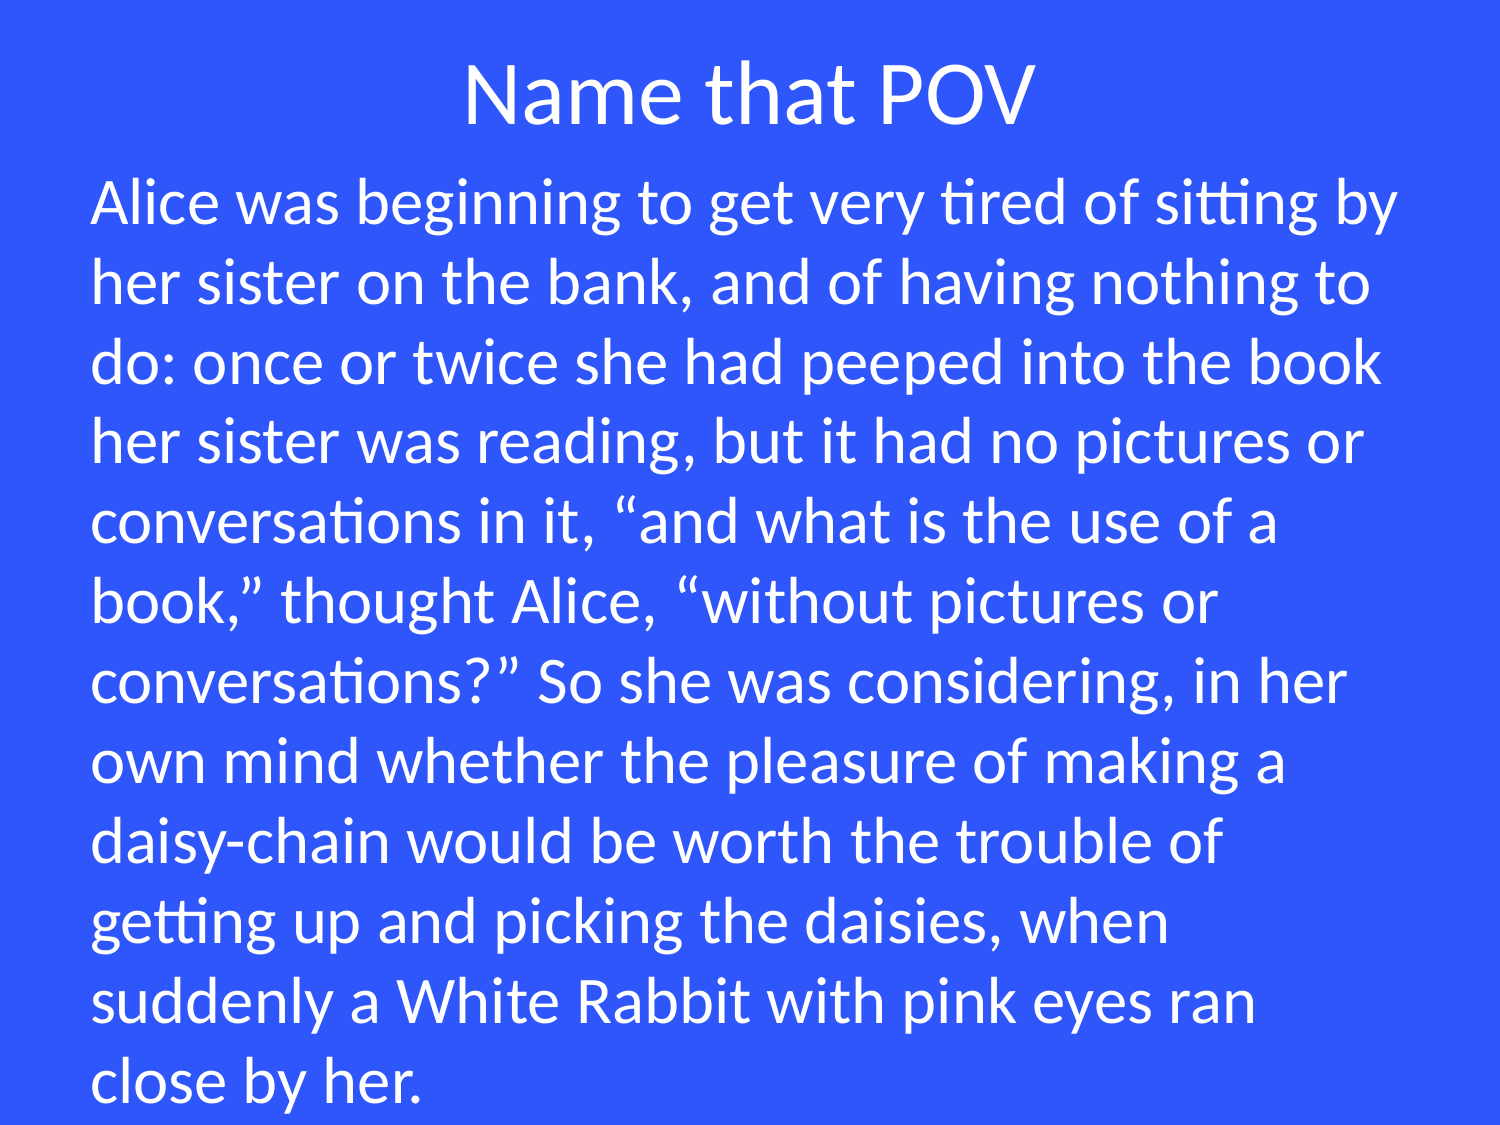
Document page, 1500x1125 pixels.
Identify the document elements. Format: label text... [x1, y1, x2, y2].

title Answer 1 – 20 [247, 1057, 274, 1103]
title Answer 1 – 20 [223, 991, 250, 1023]
title Answer 1 – 20 [1227, 991, 1252, 1022]
title Answer 1 – 20 [890, 930, 910, 943]
title Answer 1 – 20 [306, 992, 332, 1033]
title Answer 1 – 20 [856, 977, 881, 1022]
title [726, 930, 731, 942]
title Answer 1 – 20 [93, 930, 119, 954]
title Answer 1 – 20 [93, 991, 113, 1023]
title Answer 1 – 20 [1193, 991, 1217, 1023]
title Answer 1 – 20 [615, 991, 639, 1023]
title Answer 1 – 20 [1130, 991, 1150, 1023]
title Answer 1 – 20 [153, 977, 180, 1023]
title Answer 1 – 20 [93, 1071, 116, 1103]
title Name that POV [75, 0, 1425, 149]
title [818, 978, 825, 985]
title Answer 1 – 20 [931, 930, 957, 943]
title Answer 1 – 20 [197, 1071, 224, 1103]
title Answer 1 – 20 [1173, 991, 1189, 1022]
title Answer 1 – 20 [352, 991, 376, 1023]
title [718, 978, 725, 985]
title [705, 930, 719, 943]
title Answer 1 – 20 [768, 992, 812, 1022]
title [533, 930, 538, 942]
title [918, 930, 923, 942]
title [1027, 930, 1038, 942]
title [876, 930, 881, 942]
title Answer 1 – 20 [136, 1071, 165, 1103]
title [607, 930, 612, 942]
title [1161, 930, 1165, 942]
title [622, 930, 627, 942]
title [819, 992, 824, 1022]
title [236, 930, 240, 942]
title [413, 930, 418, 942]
title Answer 1 – 20 [188, 977, 215, 1023]
title Answer 1 – 20 [446, 930, 473, 943]
title Answer 1 – 20 [759, 930, 785, 943]
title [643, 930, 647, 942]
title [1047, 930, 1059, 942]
title Answer 1 – 20 [331, 930, 358, 953]
title Answer 1 – 20 [649, 977, 676, 1023]
title Answer 1 – 20 [655, 930, 681, 954]
title Answer 1 – 20 [1097, 991, 1124, 1023]
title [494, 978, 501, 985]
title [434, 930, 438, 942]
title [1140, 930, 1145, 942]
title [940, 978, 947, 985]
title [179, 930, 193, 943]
title Answer 1 – 20 [731, 981, 749, 1023]
title Answer 1 – 20 [123, 930, 149, 943]
title Answer 1 – 20 [259, 991, 284, 1022]
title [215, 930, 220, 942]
title Answer 1 – 20 [297, 930, 322, 943]
title Answer 1 – 20 [992, 977, 1015, 1022]
title Answer 1 – 20 [248, 930, 274, 954]
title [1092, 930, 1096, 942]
title Answer 1 – 20 [1066, 992, 1092, 1033]
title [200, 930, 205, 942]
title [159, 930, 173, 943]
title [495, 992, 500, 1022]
title Answer 1 – 20 [498, 930, 525, 953]
title Answer 1 – 20 [547, 930, 570, 943]
title Answer 1 – 20 [842, 930, 866, 943]
title Answer 1 – 20 [957, 991, 982, 1022]
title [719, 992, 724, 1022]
title Answer 1 – 20 [530, 991, 557, 1023]
title Answer 1 – 20 [396, 1071, 412, 1102]
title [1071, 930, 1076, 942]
title Answer 1 – 20 [831, 981, 849, 1023]
title Answer 1 – 20 [1035, 991, 1062, 1023]
list Alice was beginning to get very tired of sitting by her sister on the bank, and of having nothing to do: once or twice she had peeped into the book her sister was reading, but it had no pictures or conversations in it, “and what is the use of a book,” thought Alice, “without pictures or conversations?” So she was considering, in her own mind whether the pleasure of making a daisy-chain would be worth the trouble of getting up and picking the daisies, when suddenly a White Rabbit with pink eyes ran close by her. [75, 149, 1425, 930]
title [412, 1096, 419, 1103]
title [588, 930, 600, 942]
title Answer 1 – 20 [120, 992, 145, 1023]
title Answer 1 – 20 [380, 930, 404, 943]
title Answer 1 – 20 [581, 981, 609, 1022]
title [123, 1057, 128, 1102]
title Answer 1 – 20 [360, 1071, 387, 1103]
title Answer 1 – 20 [327, 1057, 352, 1102]
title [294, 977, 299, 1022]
title Answer 1 – 20 [807, 930, 834, 943]
title Answer 1 – 20 [279, 1072, 305, 1113]
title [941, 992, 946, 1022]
title Answer 1 – 20 [508, 981, 526, 1023]
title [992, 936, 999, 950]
title Answer 1 – 20 [964, 930, 984, 943]
title Answer 1 – 20 [398, 981, 454, 1022]
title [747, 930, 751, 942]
title Answer 1 – 20 [171, 1071, 191, 1103]
title Answer 1 – 20 [684, 977, 711, 1023]
title Answer 1 – 20 [1104, 930, 1130, 943]
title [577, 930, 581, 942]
title Answer 1 – 20 [460, 977, 485, 1022]
title Answer 1 – 20 [906, 991, 933, 1033]
